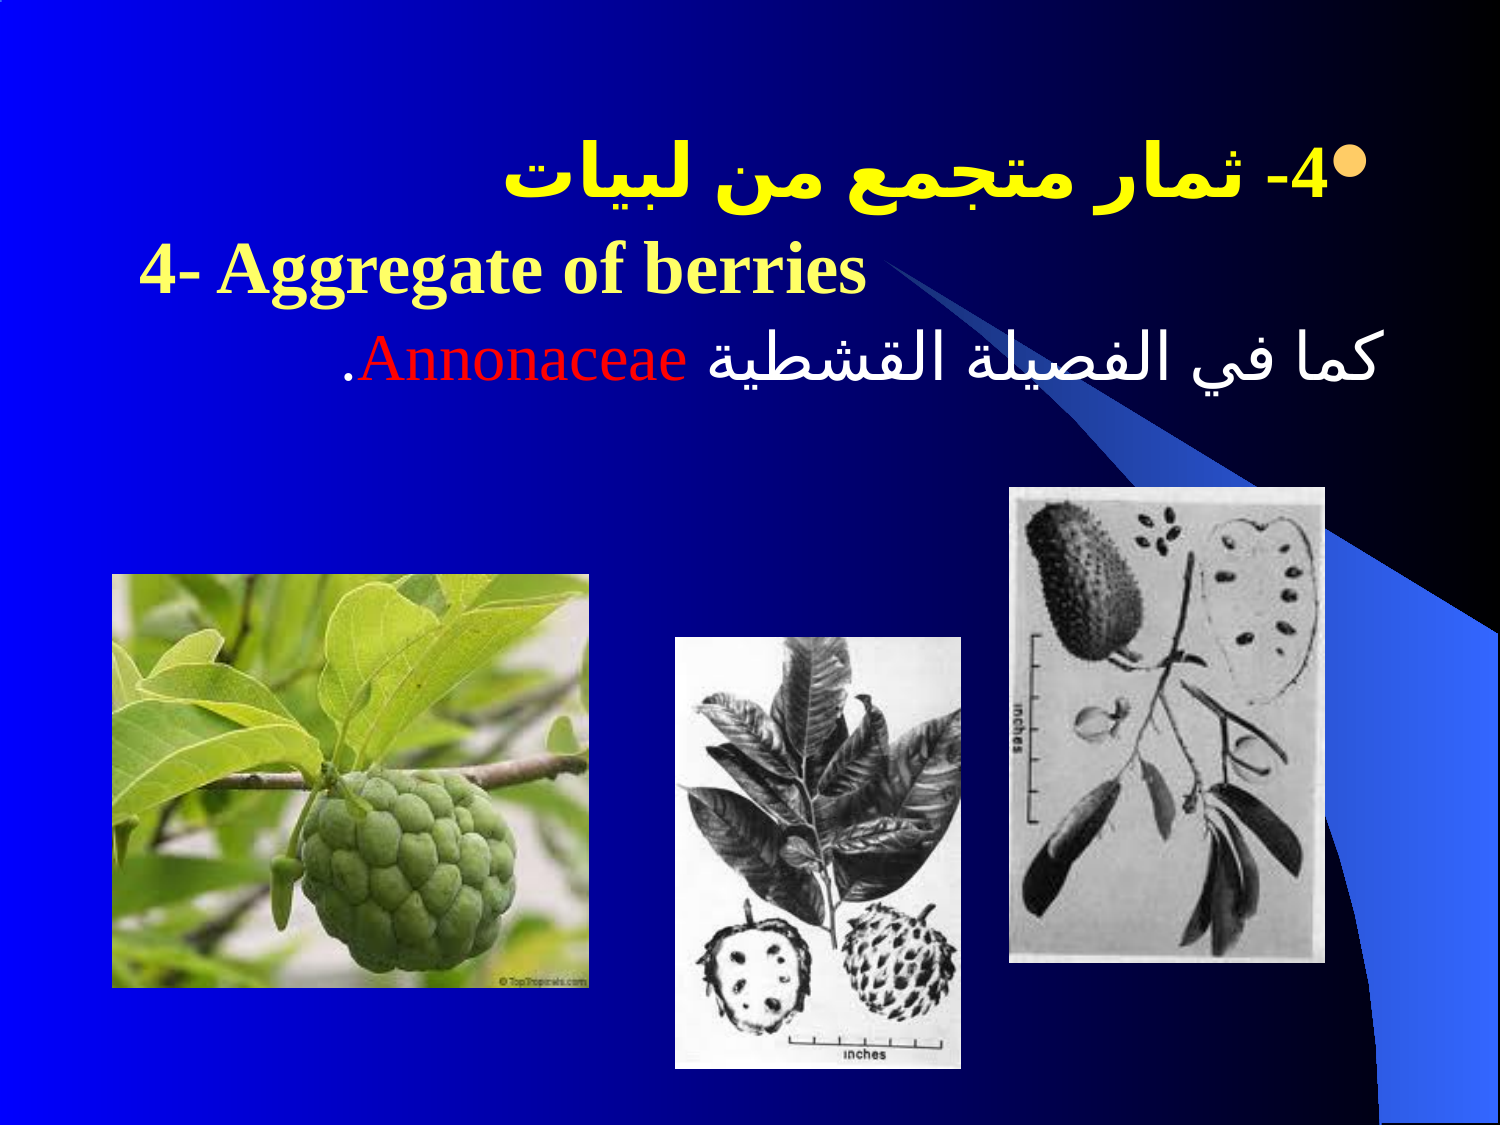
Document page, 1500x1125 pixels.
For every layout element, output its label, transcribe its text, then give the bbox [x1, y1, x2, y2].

picture [1009, 487, 1326, 963]
picture [674, 637, 962, 1069]
text_box 4- ثمار متجمع من لبيات 4- Aggregate of berries كما في الفصيلة القشطية Annonaceae. [124, 124, 1400, 438]
picture [112, 574, 589, 988]
